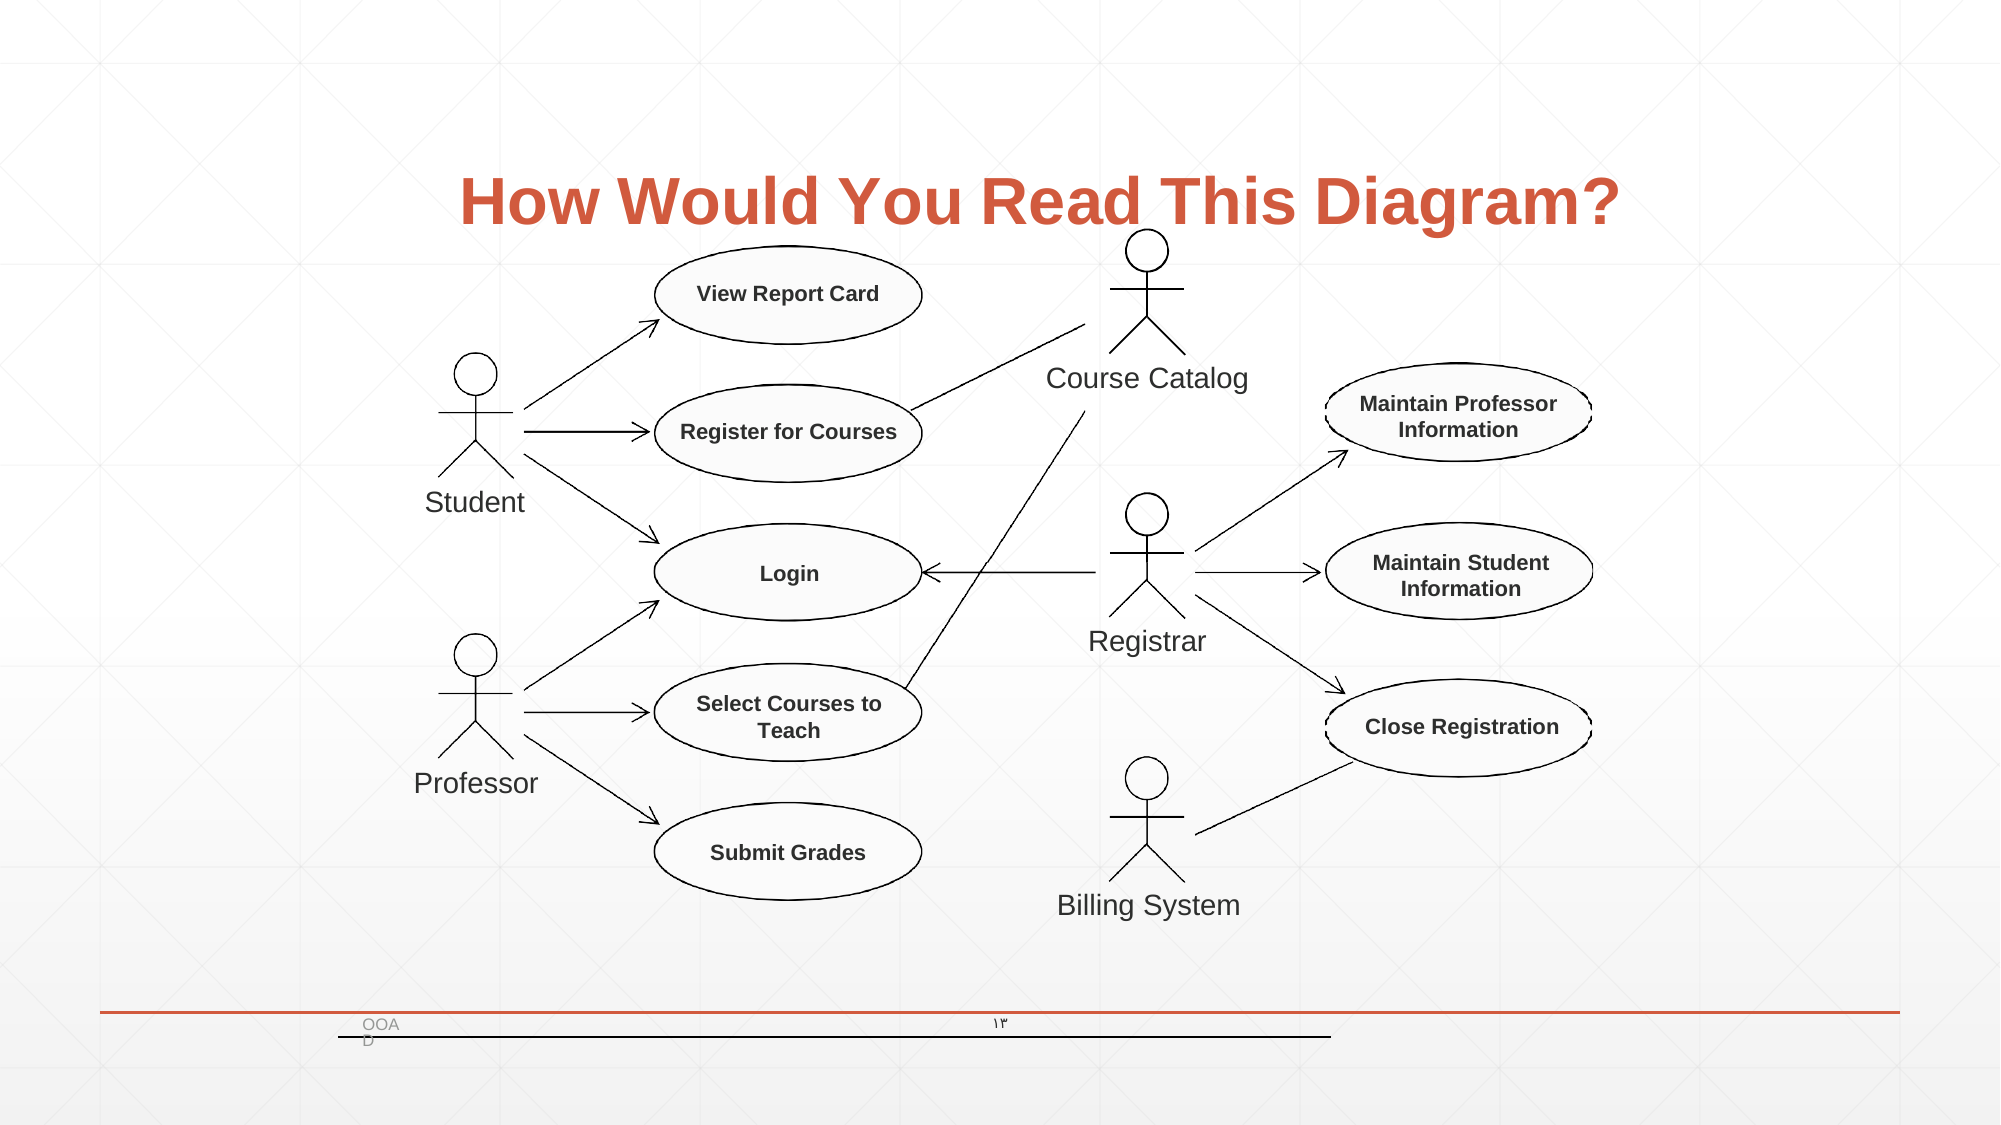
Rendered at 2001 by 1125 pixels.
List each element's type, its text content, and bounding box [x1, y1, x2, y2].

footer OOAD [360, 707, 408, 1125]
text_box Billing System [1055, 886, 1243, 922]
text_box [1125, 492, 1170, 537]
text_box [437, 245, 1086, 562]
title How Would You Read This Diagram? [459, 50, 1850, 239]
text_box Course Catalog [1044, 358, 1252, 395]
text_box Select Courses to Teach Professor Submit Grades [411, 689, 884, 865]
text_box ١٣ [990, 1015, 1010, 1032]
text_box [1108, 561, 1594, 883]
text_box [437, 562, 1096, 902]
text_box [1194, 362, 1593, 561]
text_box Maintain Student Information [1370, 548, 1553, 602]
text_box Maintain Professor Information [1357, 389, 1561, 443]
text_box Registrar [1086, 622, 1108, 658]
text_box [1108, 315, 1186, 356]
text_box [1125, 228, 1170, 273]
text_box Close Registration [1363, 712, 1562, 740]
text_box View Report Card [694, 278, 882, 306]
text_box Register for Courses Student Login [422, 417, 900, 586]
